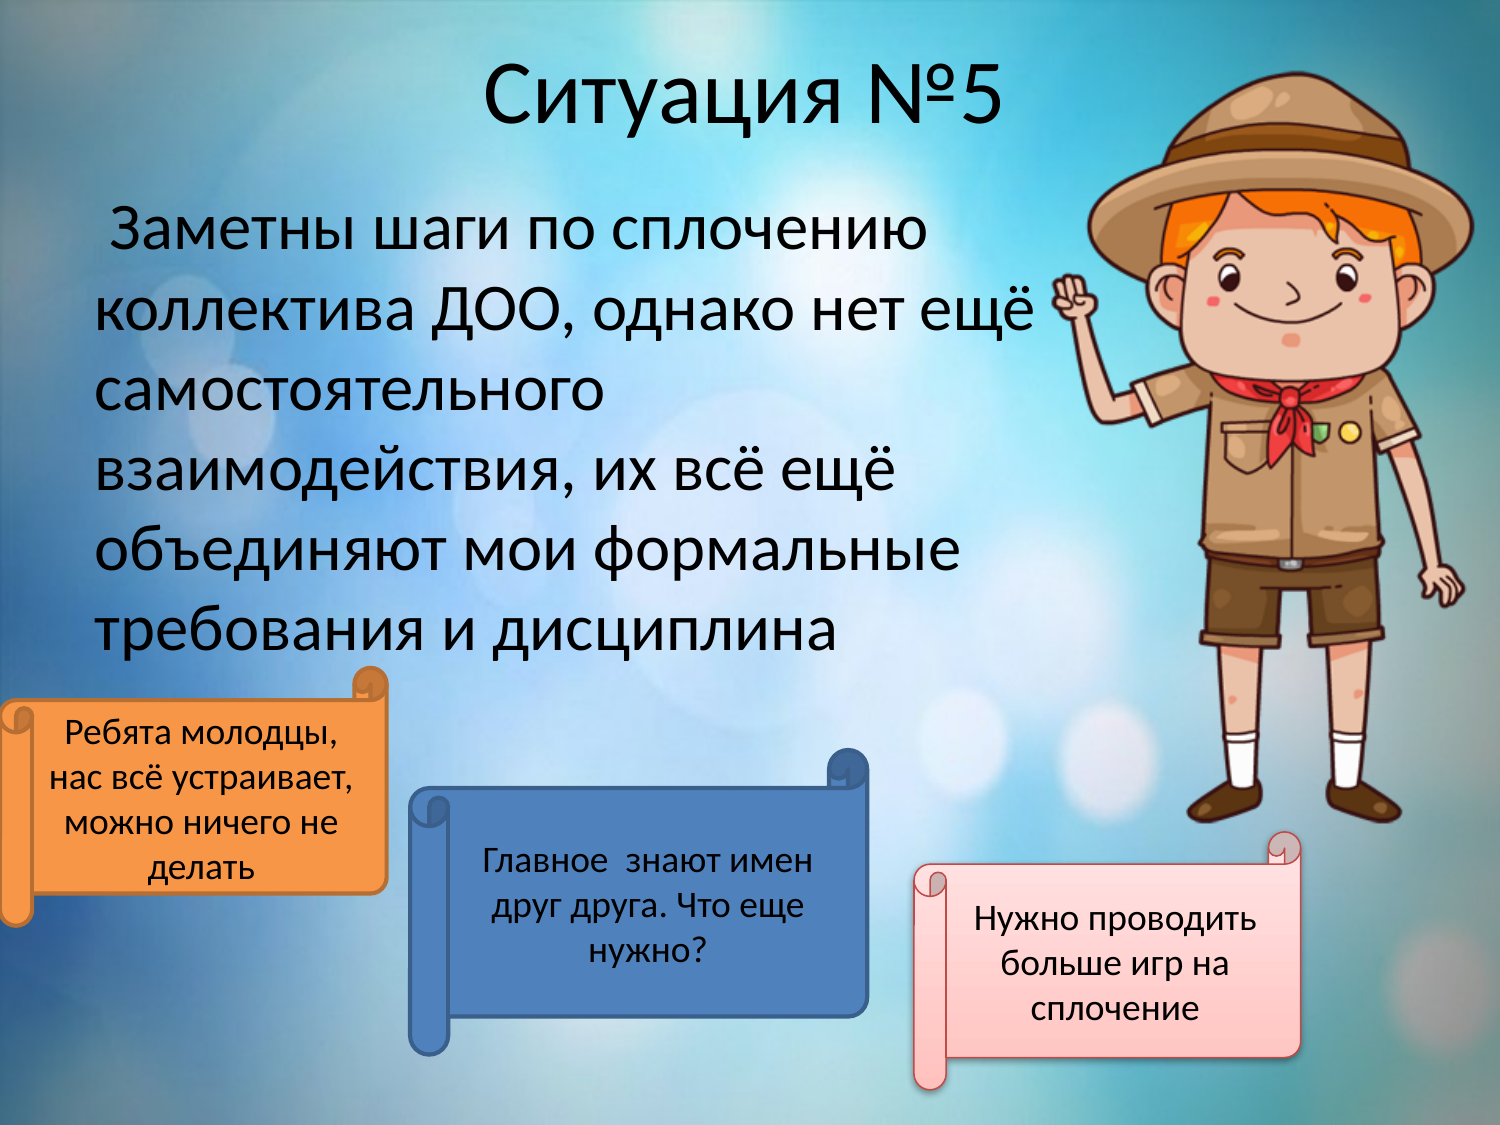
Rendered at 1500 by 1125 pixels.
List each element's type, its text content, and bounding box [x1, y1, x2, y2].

list Заметны шаги по сплочению коллектива ДОО, однако нет ещё самостоятельного взаимодействия, их всё ещё объединяют мои формальные требования и дисциплина [23, 175, 967, 985]
picture [0, 0, 1500, 1125]
text_box Нужно проводить больше игр на сплочение [913, 863, 1302, 1091]
text_box Ребята молодцы, нас всё устраивает, можно ничего не делать [0, 665, 389, 928]
text_box Главное знают имен друг друга. Что еще нужно? [407, 747, 870, 1057]
title Ситуация №5 [70, 0, 970, 174]
